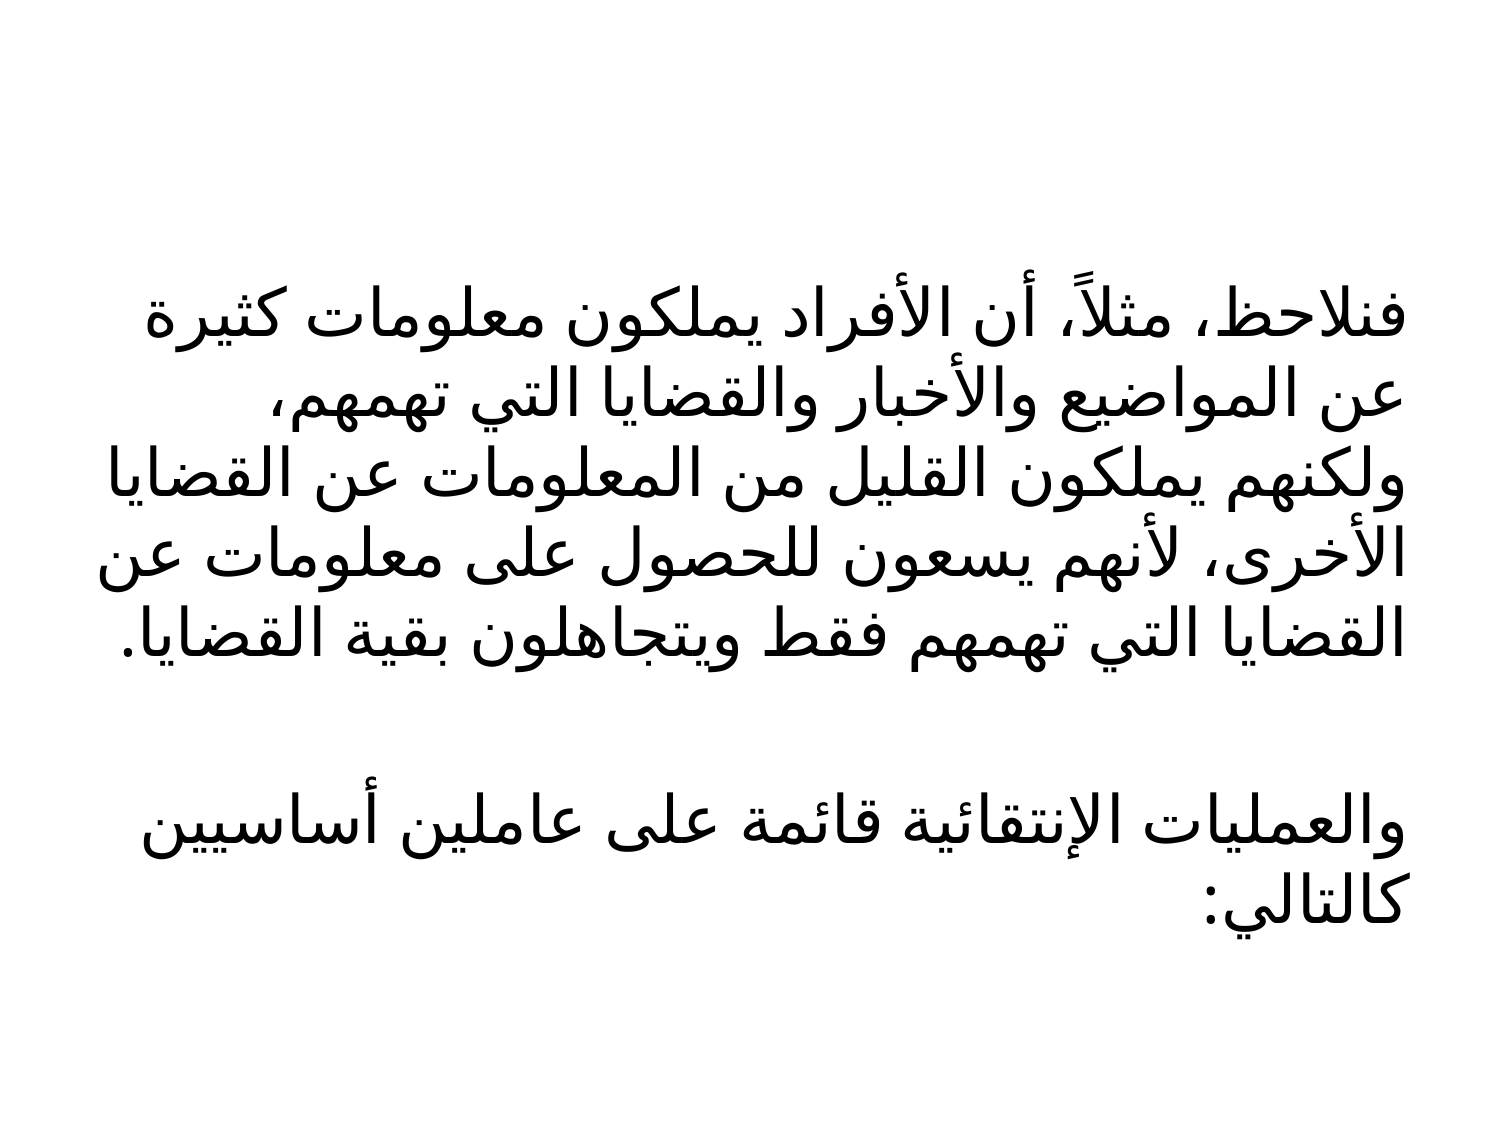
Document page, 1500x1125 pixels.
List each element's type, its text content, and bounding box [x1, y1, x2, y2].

list فنلاحظ، مثلاً، أن الأفراد يملكون معلومات كثيرة عن المواضيع والأخبار والقضايا التي تهمهم، ولكنهم يملكون القليل من المعلومات عن القضايا الأخرى، لأنهم يسعون للحصول على معلومات عن القضايا التي تهمهم فقط ويتجاهلون بقية القضايا. والعمليات الإنتقائية قائمة على عاملين أساسيين كالتالي: [75, 262, 1425, 1005]
